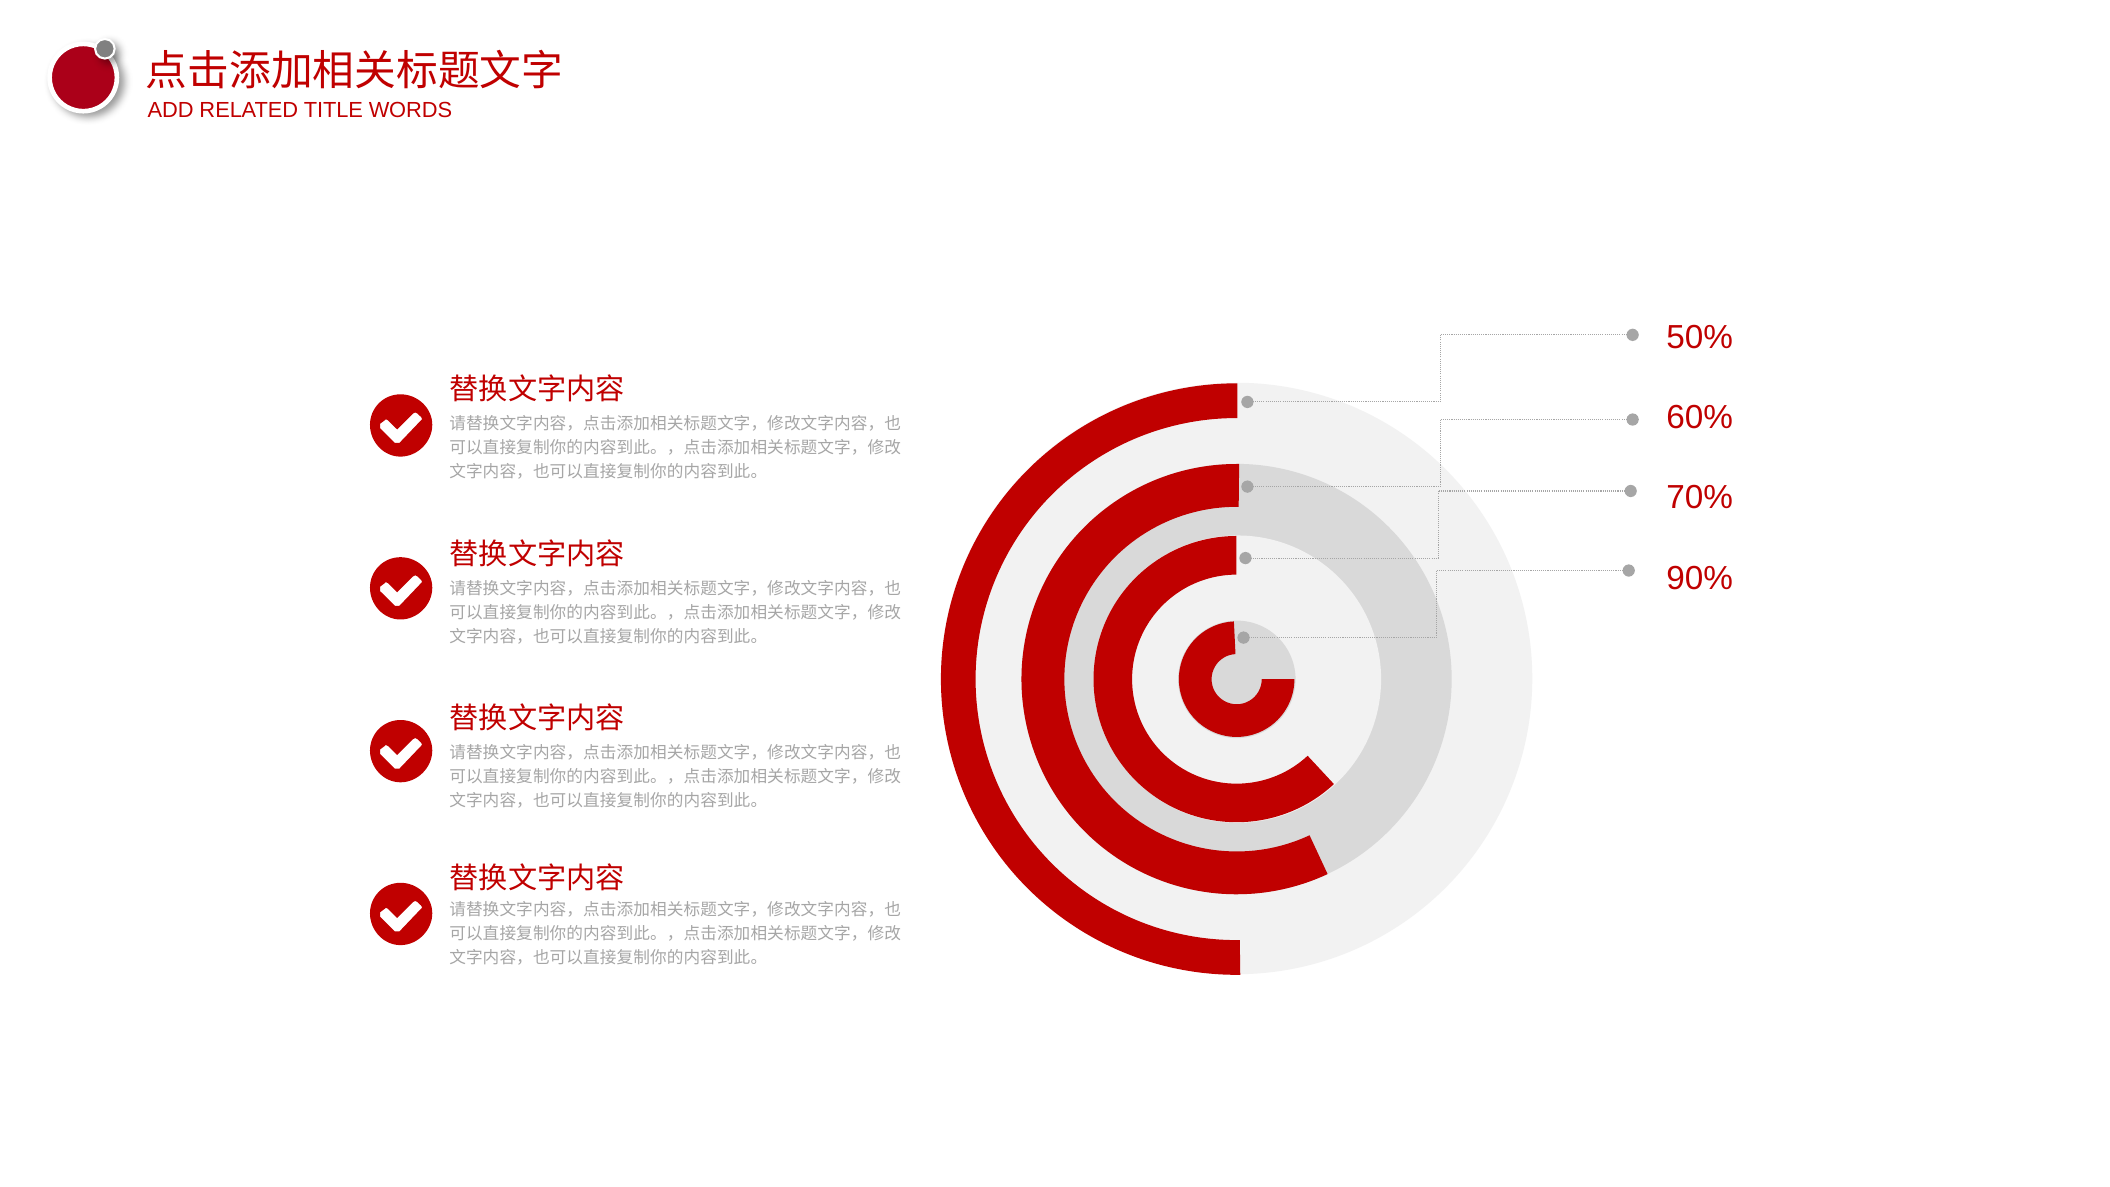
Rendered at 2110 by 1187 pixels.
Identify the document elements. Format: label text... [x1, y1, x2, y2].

text_box 90% [1666, 547, 1734, 596]
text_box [1245, 490, 1631, 559]
text_box [1177, 620, 1296, 738]
text_box 60% [1666, 387, 1734, 436]
text_box [369, 557, 433, 620]
text_box [1020, 462, 1329, 896]
text_box 50% [1666, 307, 1734, 356]
text_box [1134, 534, 1383, 814]
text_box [1247, 419, 1633, 487]
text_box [449, 528, 903, 645]
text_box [449, 363, 903, 482]
text_box [94, 37, 116, 60]
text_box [1247, 334, 1633, 402]
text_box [1243, 570, 1629, 638]
text_box [369, 394, 433, 457]
text_box [369, 882, 433, 946]
text_box [1066, 462, 1453, 875]
text_box [369, 720, 433, 783]
text_box [48, 42, 118, 113]
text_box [449, 692, 903, 811]
text_box ADD RELATED TITLE WORDS [147, 96, 453, 123]
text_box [449, 852, 903, 968]
text_box [1092, 534, 1336, 824]
text_box 70% [1666, 467, 1734, 516]
text_box 点击添加相关标题文字 [145, 43, 564, 95]
text_box [977, 381, 1534, 976]
text_box [939, 382, 1242, 976]
text_box [1180, 619, 1297, 740]
